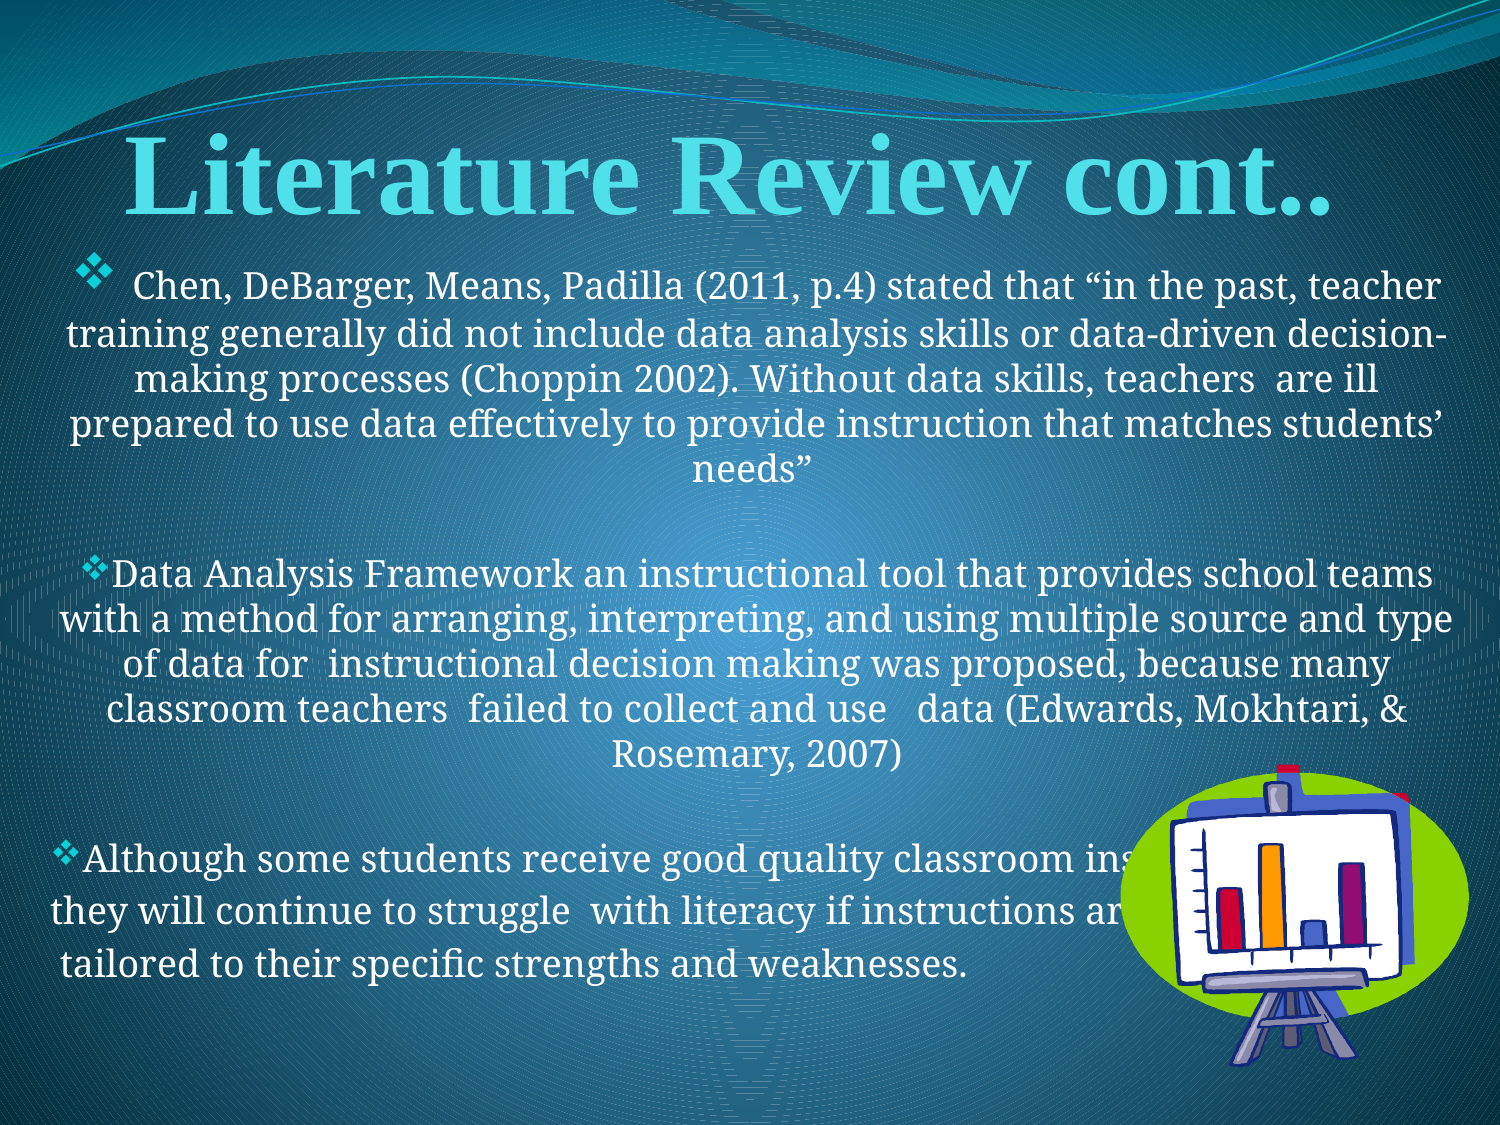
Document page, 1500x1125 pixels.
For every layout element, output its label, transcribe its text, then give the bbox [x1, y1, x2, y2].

title Literature Review cont.. [87, 87, 1376, 237]
subtitle Chen, DeBarger, Means, Padilla (2011, p.4) stated that “in the past, teacher training generally did not include data analysis skills or data-driven decision-making processes (Choppin 2002). Without data skills, teachers are ill prepared to use data effectively to provide instruction that matches students’ needs” Data Analysis Framework an instructional tool that provides school teams with a method for arranging, interpreting, and using multiple source and type of data for instructional decision making was proposed, because many classroom teachers failed to collect and use data (Edwards, Mokhtari, & Rosemary, 2007) Although some students receive good quality classroom instruction they will continue to struggle with literacy if instructions are not tailored to their specific strengths and weaknesses. [50, 237, 1475, 1100]
picture [1112, 756, 1478, 1076]
